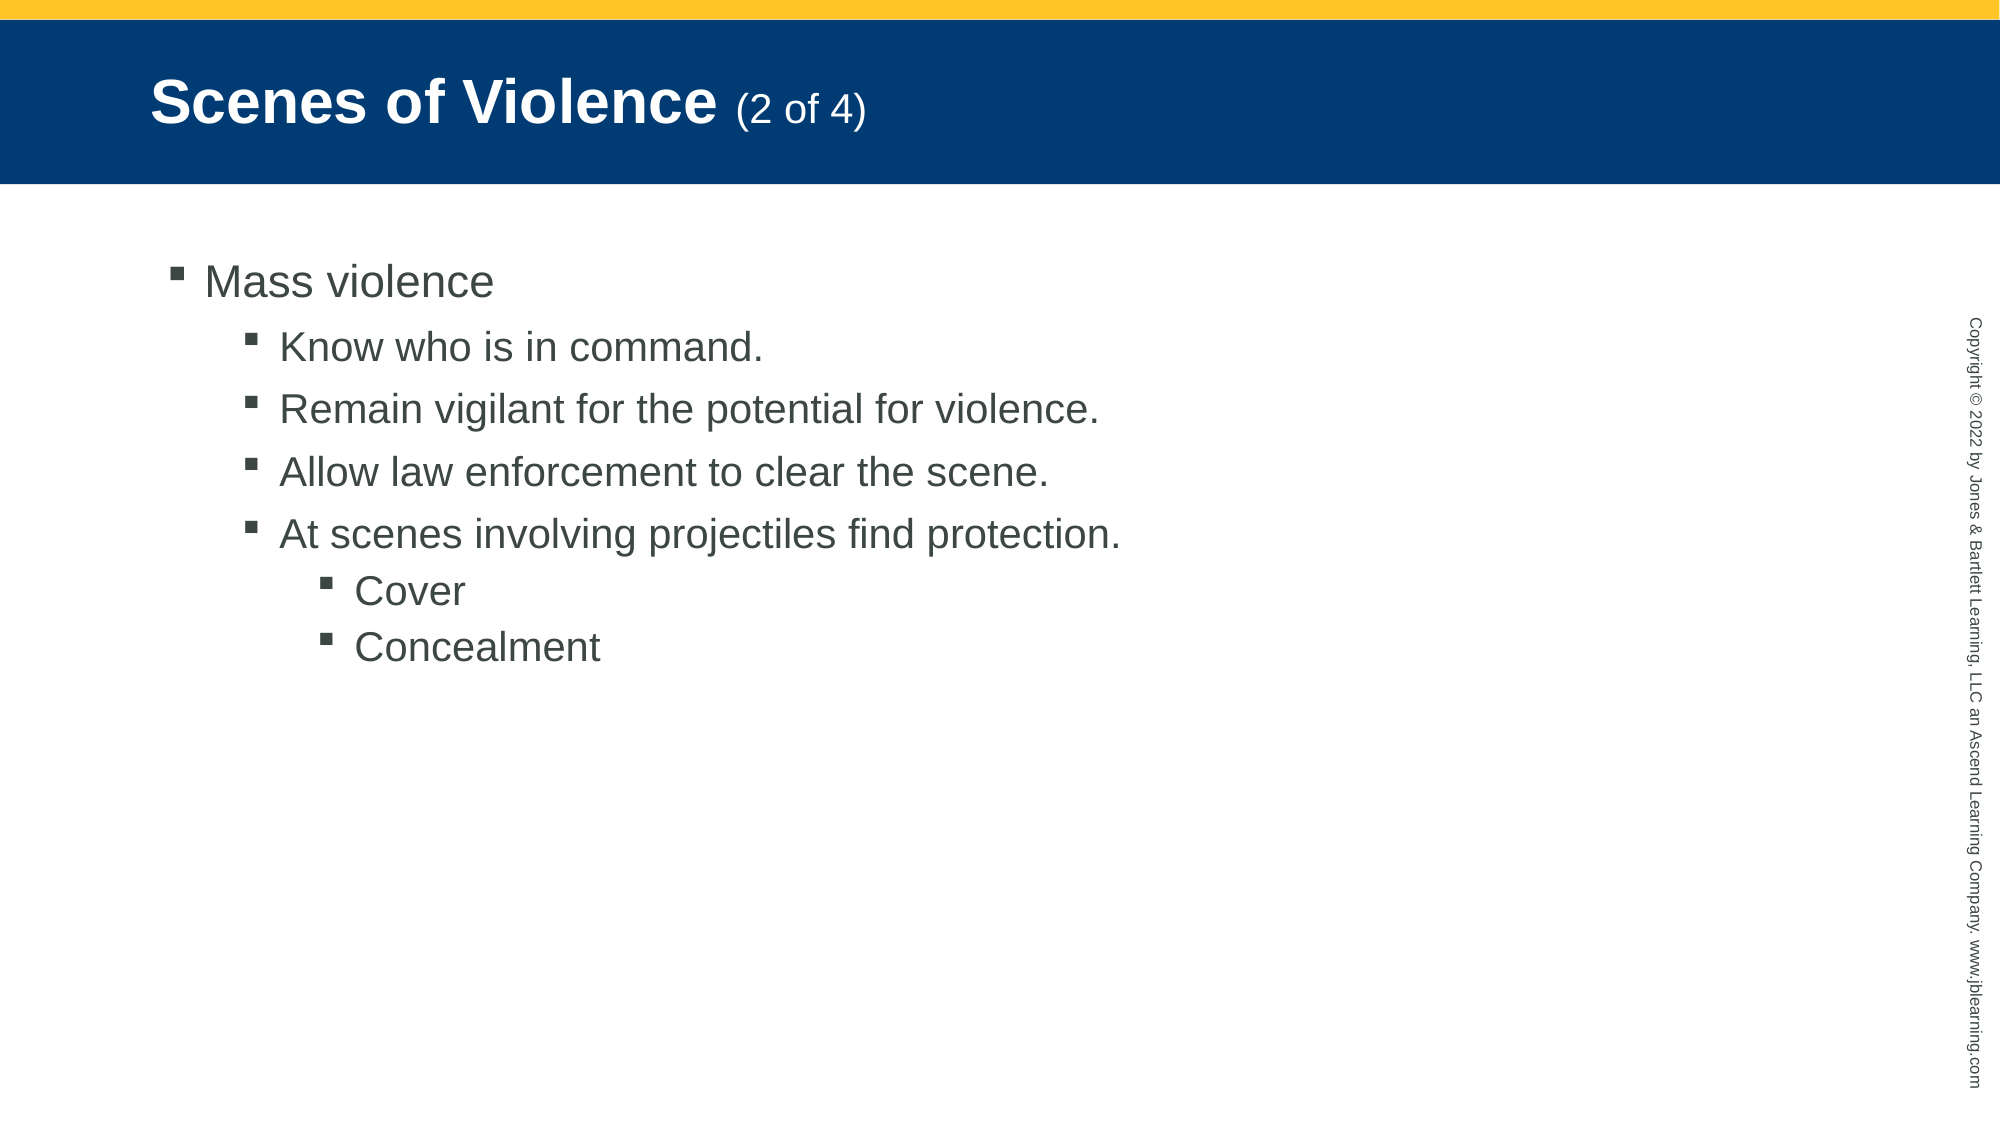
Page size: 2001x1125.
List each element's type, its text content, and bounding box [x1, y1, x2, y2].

list Mass violence Know who is in command. Remain vigilant for the potential for violence. Allow law enforcement to clear the scene. At scenes involving projectiles find protection. Cover Concealment [151, 244, 1840, 1016]
title Scenes of Violence (2 of 4) [0, 19, 2000, 185]
